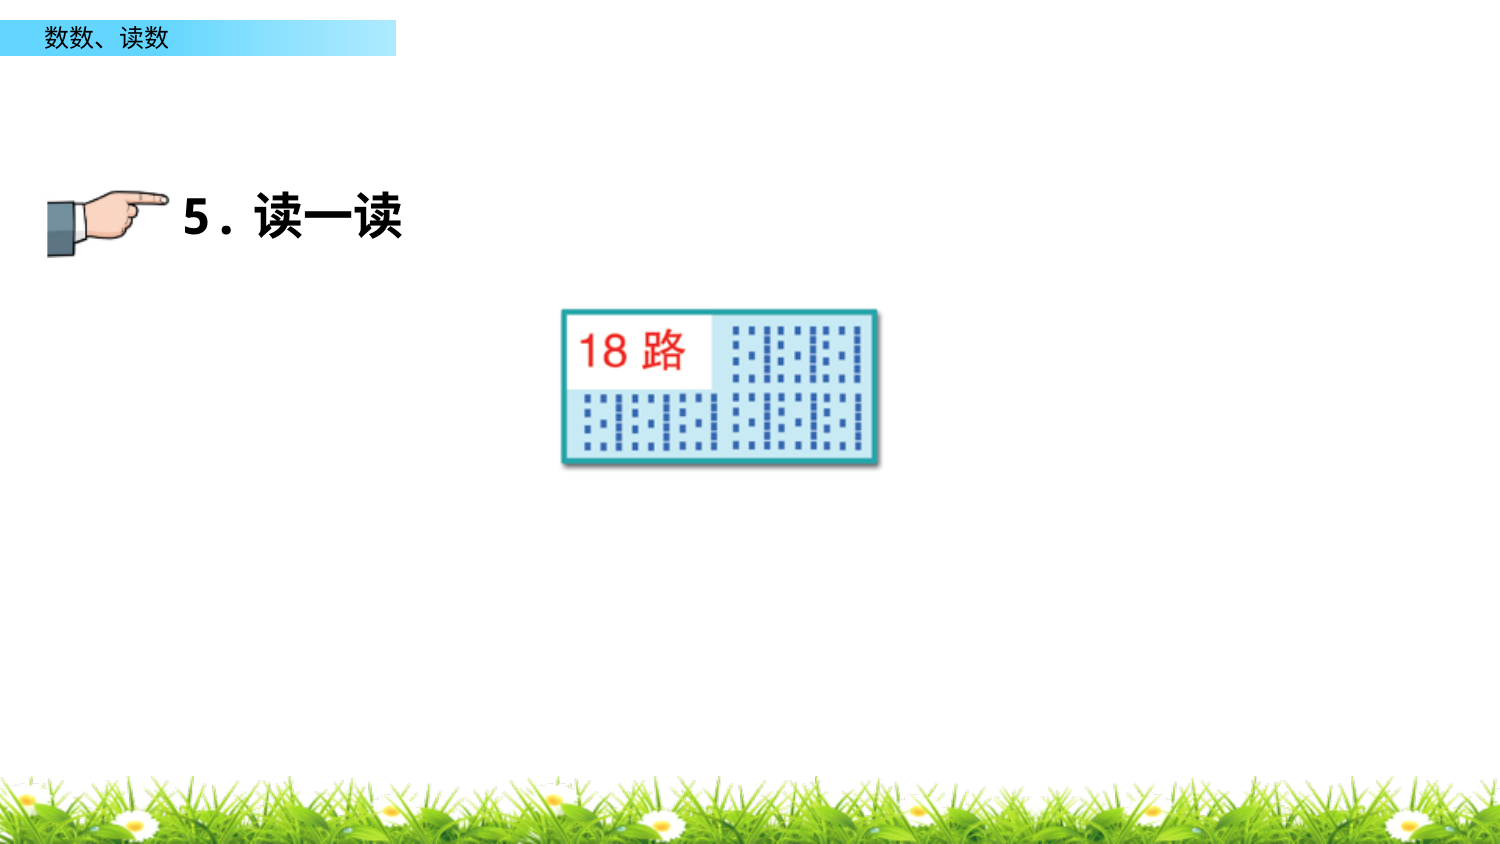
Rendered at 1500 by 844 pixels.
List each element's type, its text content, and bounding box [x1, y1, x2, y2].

text_box 5.读一读 [166, 176, 419, 252]
picture [0, 776, 1500, 844]
picture [550, 292, 902, 481]
picture [46, 188, 172, 259]
